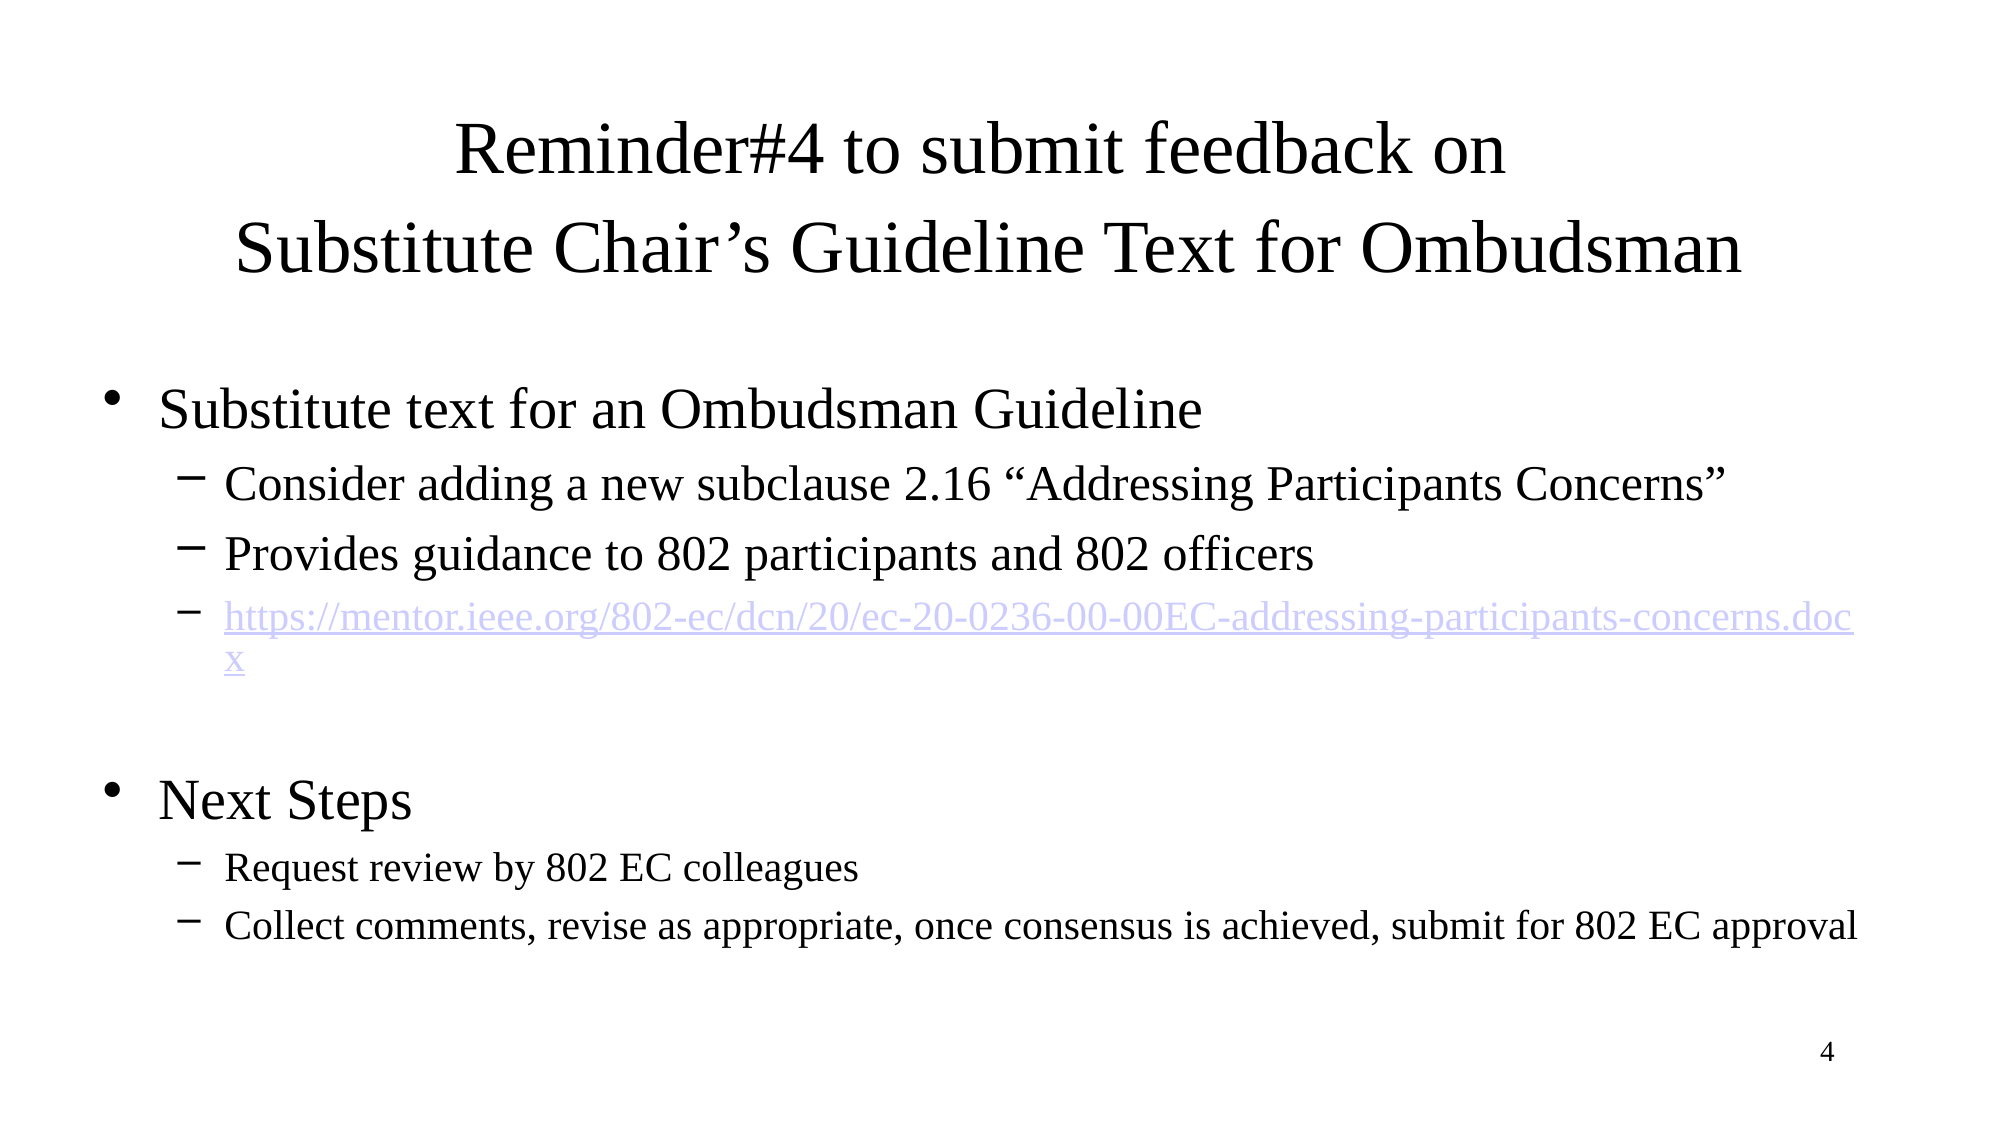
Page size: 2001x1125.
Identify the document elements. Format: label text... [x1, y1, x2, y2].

title Reminder#4 to submit feedback on Substitute Chair’s Guideline Text for Ombudsman [149, 99, 1851, 288]
slide_number 4 [1433, 1024, 1851, 1101]
list Substitute text for an Ombudsman Guideline Consider adding a new subclause 2.16 “Addressing Participants Concerns” Provides guidance to 802 participants and 802 officers https://mentor.ieee.org/802-ec/dcn/20/ec-20-0236-00-00EC-addressing-participants-concerns.docx Next Steps Request review by 802 EC colleagues Collect comments, revise as appropriate, once consensus is achieved, submit for 802 EC approval [87, 362, 1876, 863]
